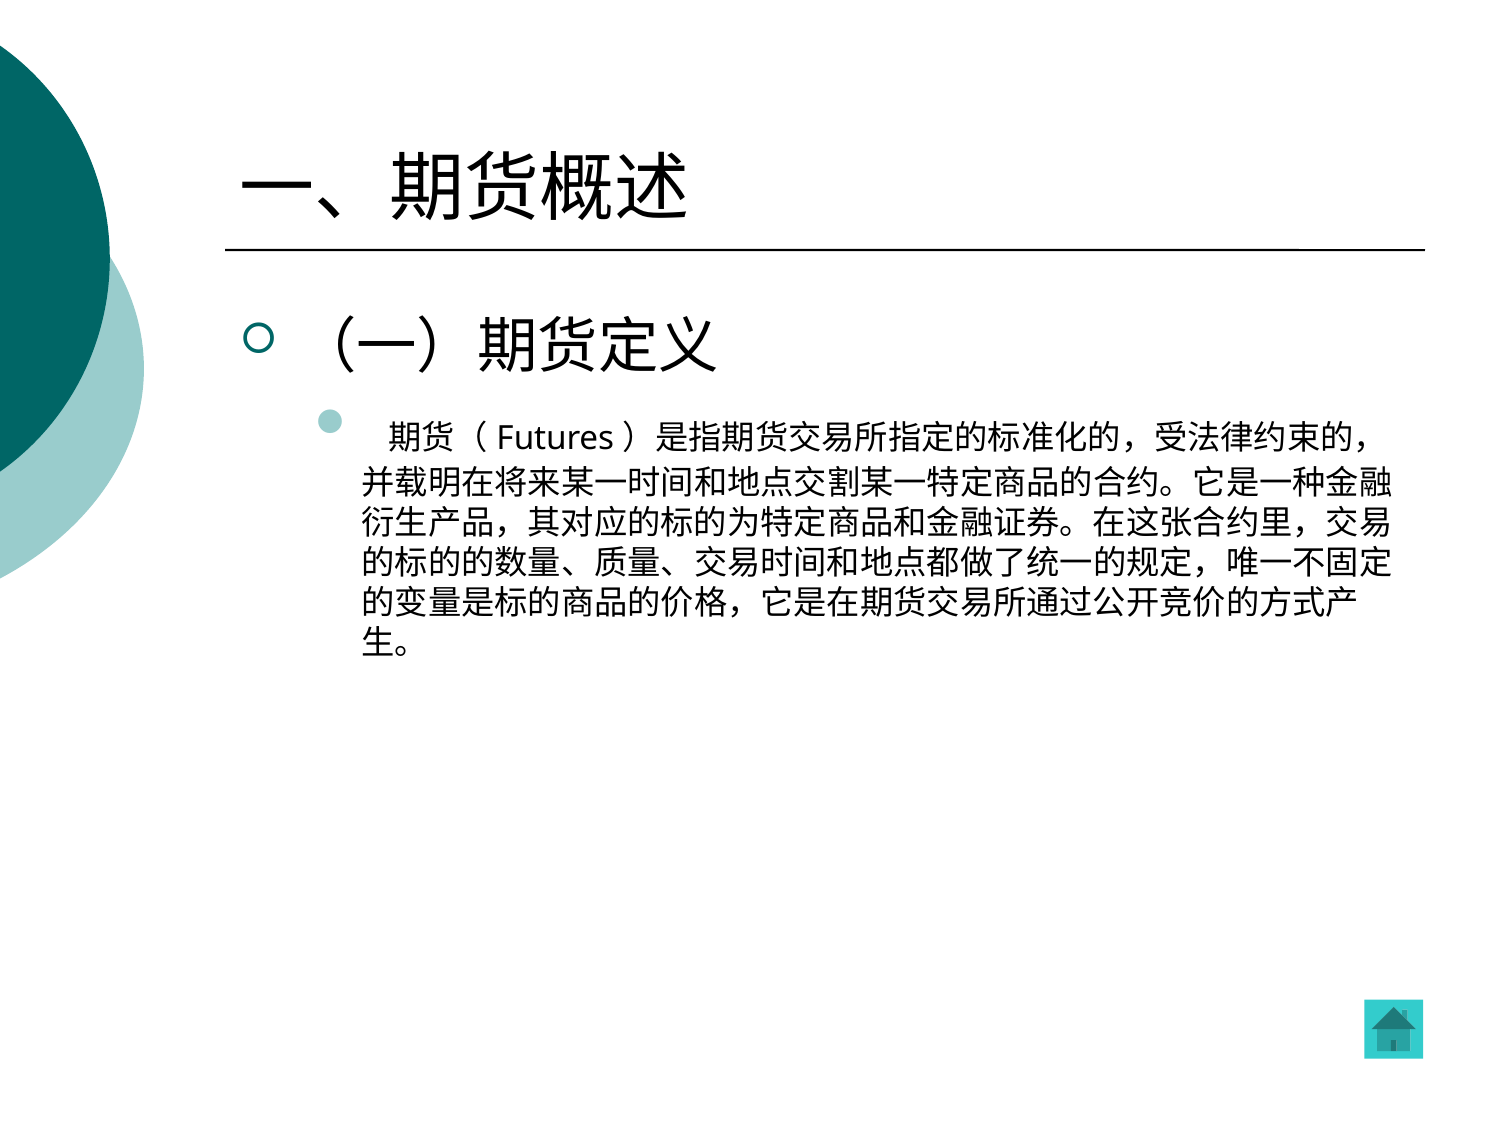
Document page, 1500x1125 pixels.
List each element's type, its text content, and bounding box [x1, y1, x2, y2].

title 一、期货概述 [224, 49, 1425, 238]
list （一）期货定义 期货（Futures）是指期货交易所指定的标准化的，受法律约束的，并载明在将来某一时间和地点交割某一特定商品的合约。它是一种金融衍生产品，其对应的标的为特定商品和金融证券。在这张合约里，交易的标的的数量、质量、交易时间和地点都做了统一的规定，唯一不固定的变量是标的商品的价格，它是在期货交易所通过公开竞价的方式产生。 [224, 299, 1425, 975]
text_box [1364, 999, 1424, 1059]
